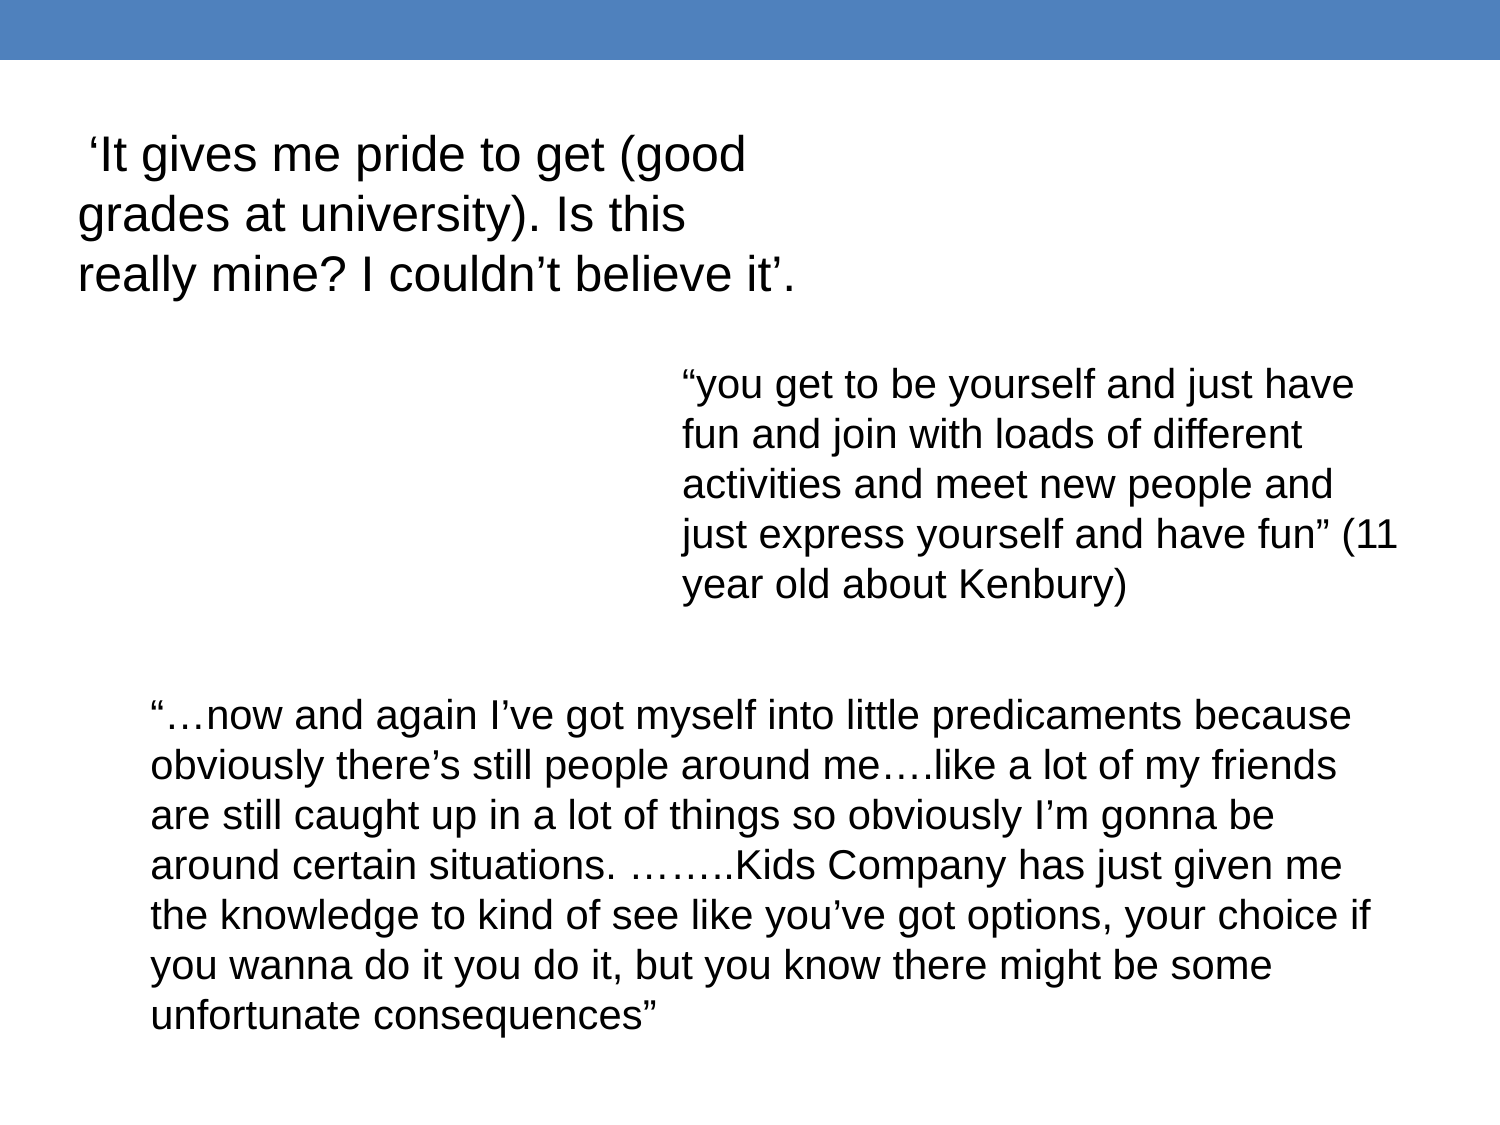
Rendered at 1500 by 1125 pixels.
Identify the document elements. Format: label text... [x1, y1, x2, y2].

text_box “…now and again I’ve got myself into little predicaments because obviously there’s still people around me….like a lot of my friends are still caught up in a lot of things so obviously I’m gonna be around certain situations. ……..Kids Company has just given me the knowledge to kind of see like you’ve got options, your choice if you wanna do it you do it, but you know there might be some unfortunate consequences” [135, 680, 1388, 1046]
text_box ‘It gives me pride to get (good grades at university). Is this really mine? I couldn’t believe it’. [63, 113, 813, 309]
text_box “you get to be yourself and just have fun and join with loads of different activities and meet new people and just express yourself and have fun” (11 year old about Kenbury) [667, 349, 1418, 615]
